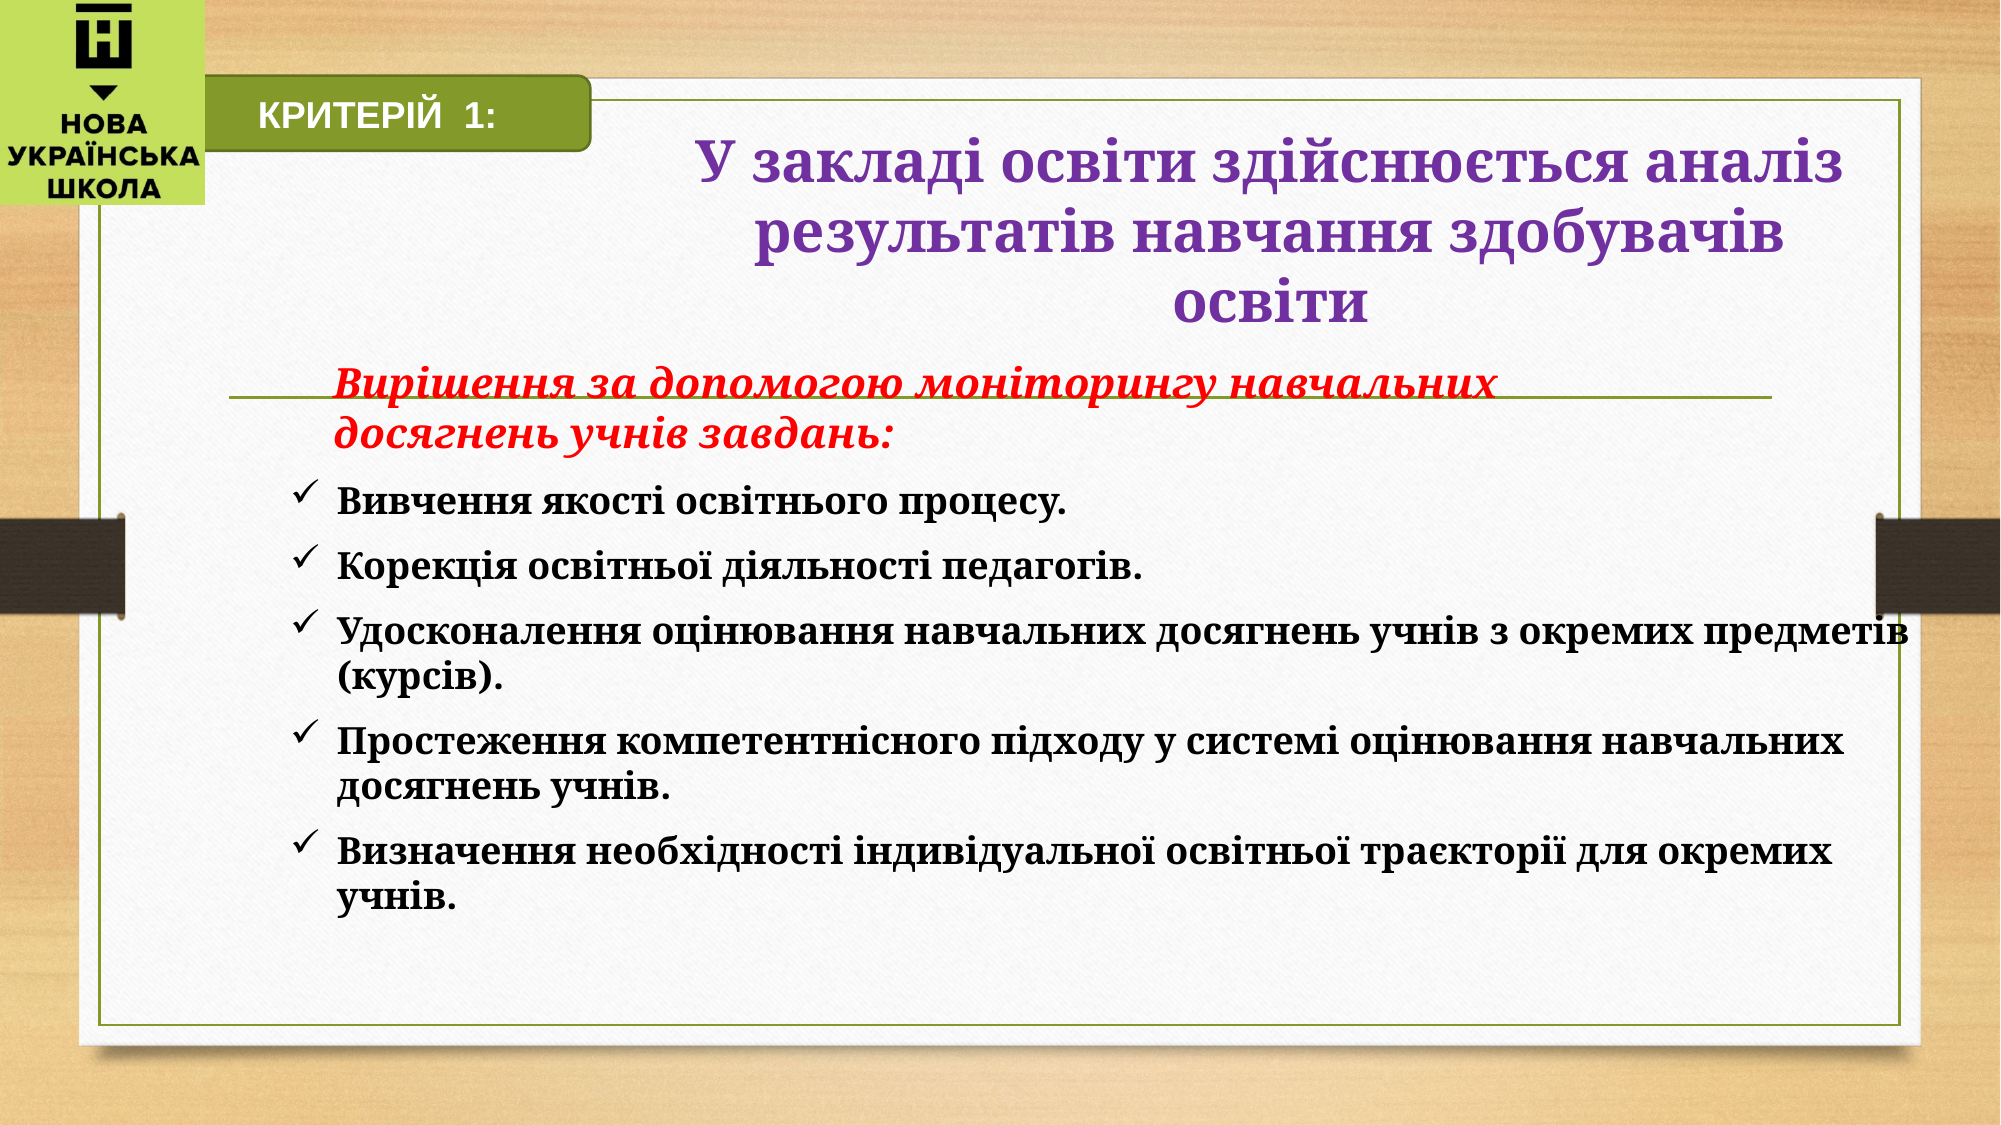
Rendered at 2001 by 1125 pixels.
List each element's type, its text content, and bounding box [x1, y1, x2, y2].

text_box У закладі освіти здійснюється аналіз результатів навчання здобувачів освіти [637, 116, 1903, 342]
text_box КРИТЕРІЙ 1: [206, 74, 592, 153]
text_box Вирішення за допомогою моніторингу навчальних досягнень учнів завдань: Вивчення якості освітнього процесу. Корекція освітньої діяльності педагогів. Удосконалення оцінювання навчальних досягнень учнів з окремих предметів (курсів). Простеження компетентнісного підходу у системі оцінювання навчальних досягнень учнів. Визначення необхідності індивідуальної освітньої траєкторії для окремих учнів. [275, 349, 1961, 970]
picture [0, 0, 2001, 1125]
